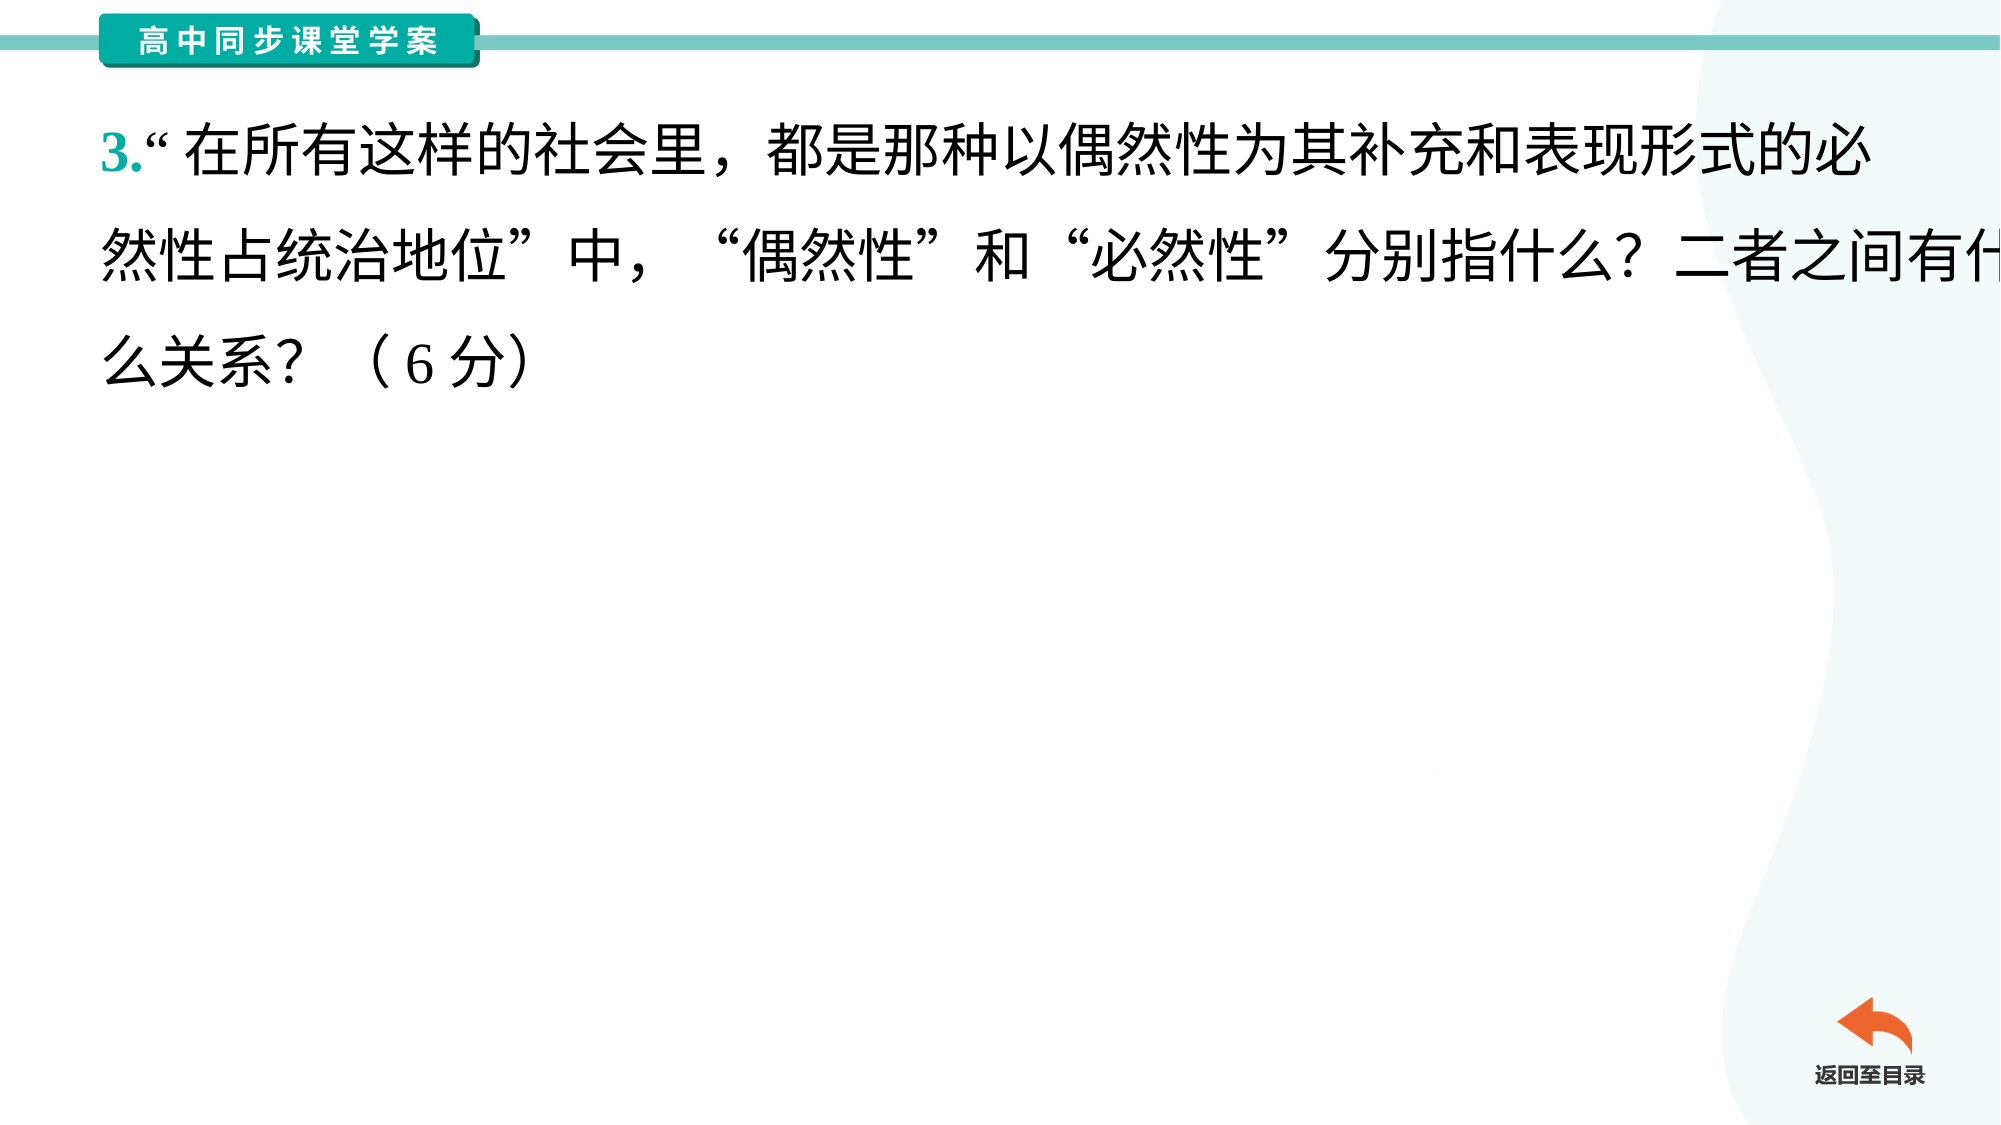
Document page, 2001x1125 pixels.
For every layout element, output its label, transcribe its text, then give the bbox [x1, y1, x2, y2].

picture [0, 0, 2000, 1125]
text_box 3.“在所有这样的社会里，都是那种以偶然性为其补充和表现形式的必 然性占统治地位”中，“偶然性”和“必然性”分别指什么？二者之间有什 么关系？（6分） [100, 76, 1899, 396]
